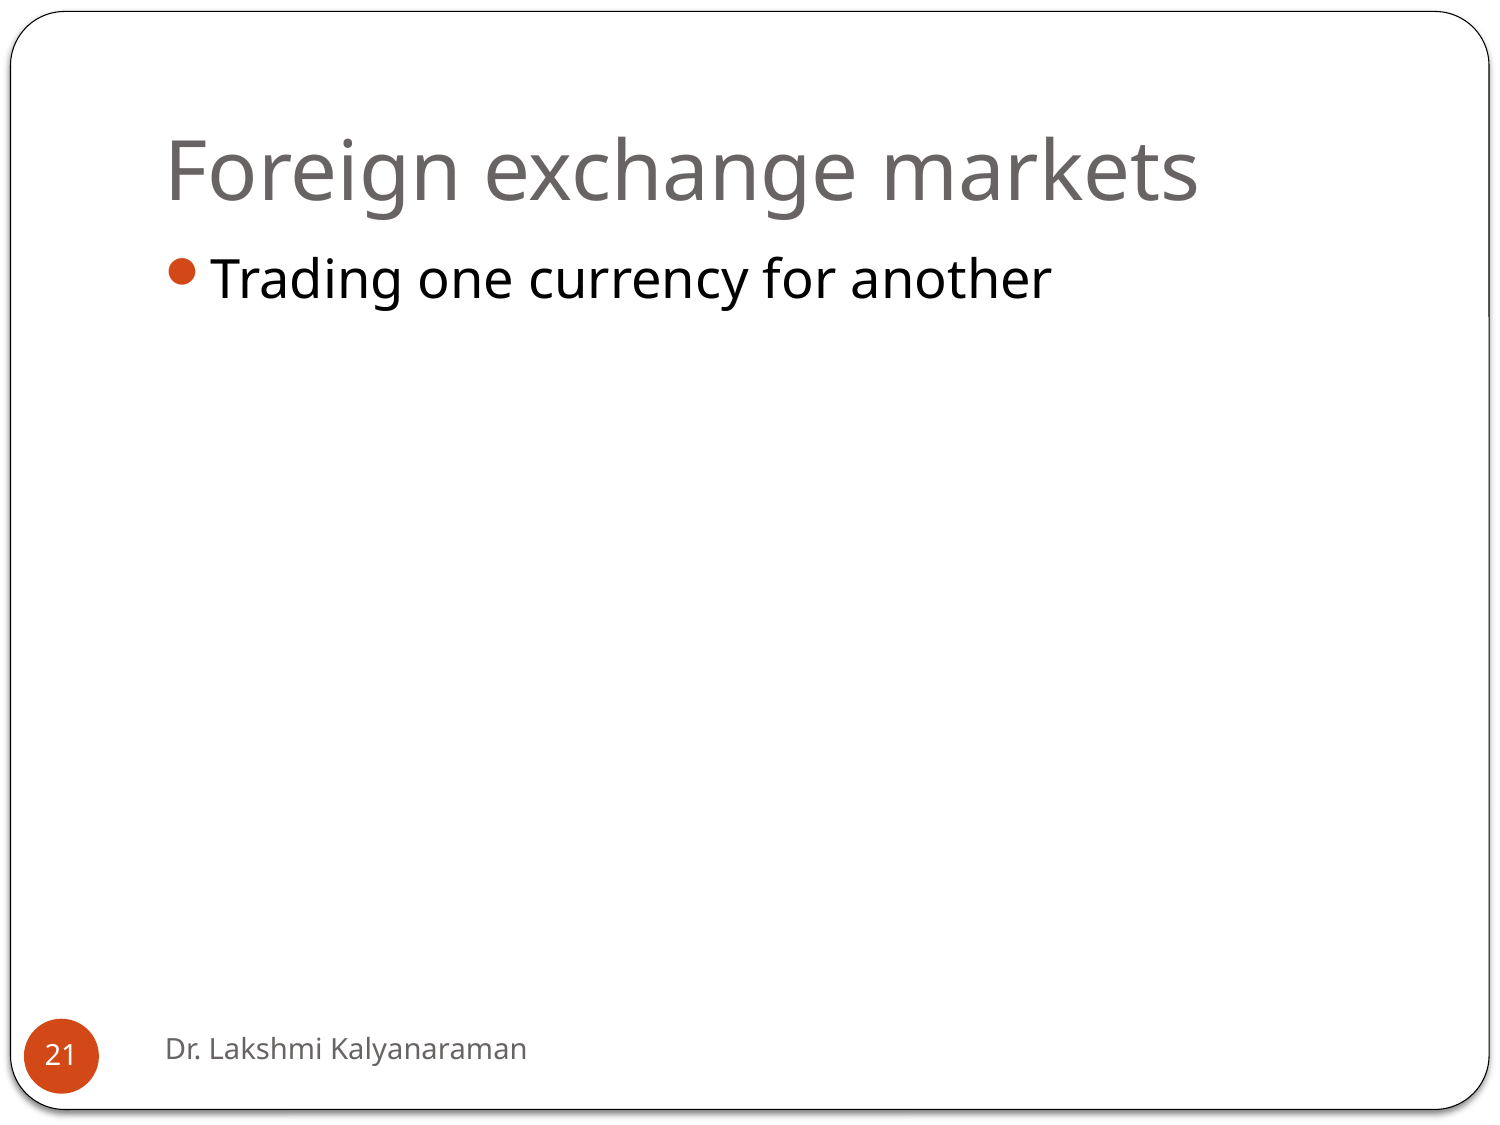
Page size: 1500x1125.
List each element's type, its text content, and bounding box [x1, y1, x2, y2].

title Foreign exchange markets [150, 45, 1425, 233]
slide_number 21 [23, 1018, 99, 1094]
list Trading one currency for another [150, 237, 1425, 988]
footer Dr. Lakshmi Kalyanaraman [150, 1012, 800, 1088]
